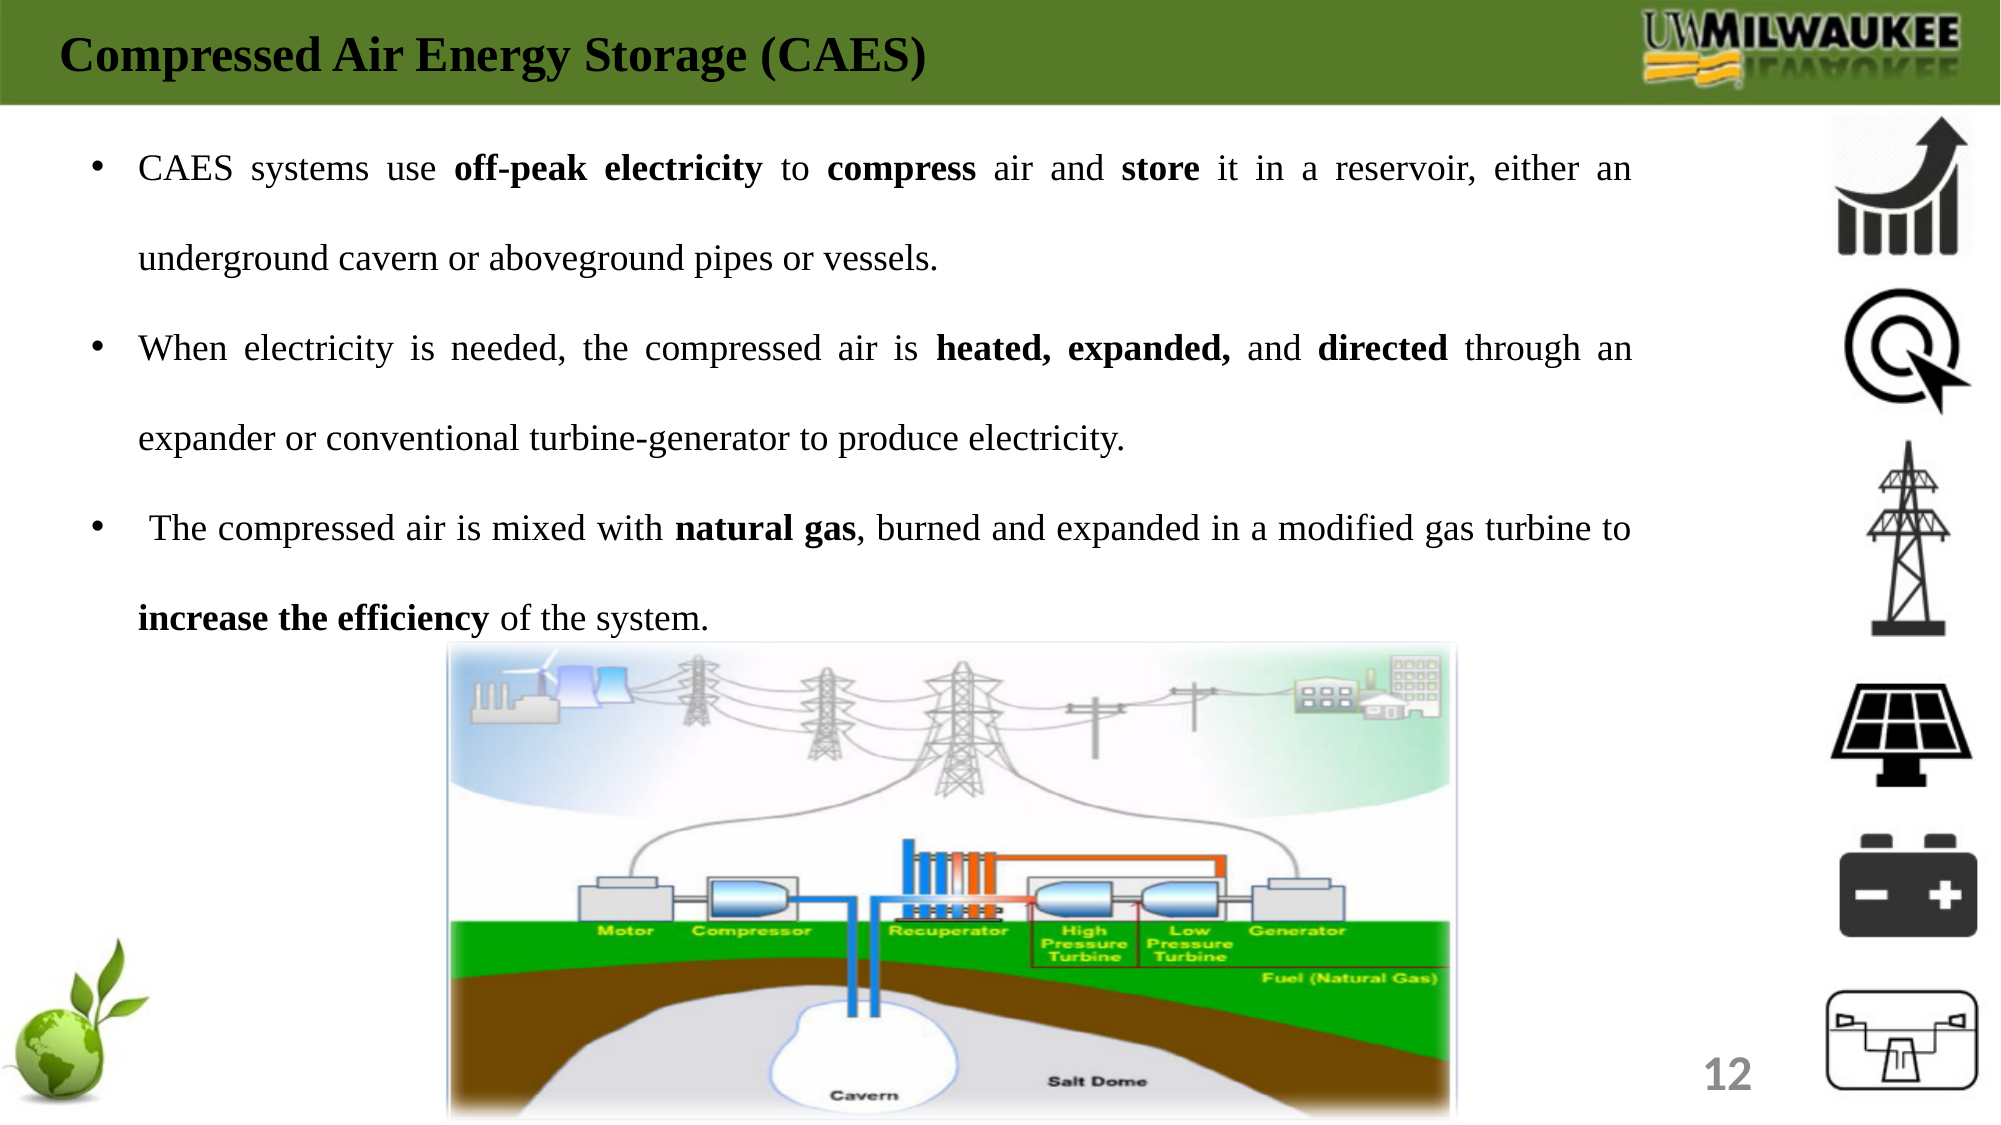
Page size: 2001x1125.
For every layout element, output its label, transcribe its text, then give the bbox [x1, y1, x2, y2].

slide_number 12 [1467, 1040, 1768, 1101]
text_box CAES systems use off-peak electricity to compress air and store it in a reservoir, either an underground cavern or aboveground pipes or vessels. When electricity is needed, the compressed air is heated, expanded, and directed through an expander or conventional turbine-generator to produce electricity. The compressed air is mixed with natural gas, burned and expanded in a modified gas turbine to increase the efficiency of the system. [76, 90, 1648, 646]
text_box Compressed Air Energy Storage (CAES) [44, 14, 972, 90]
picture [0, 0, 2001, 1125]
